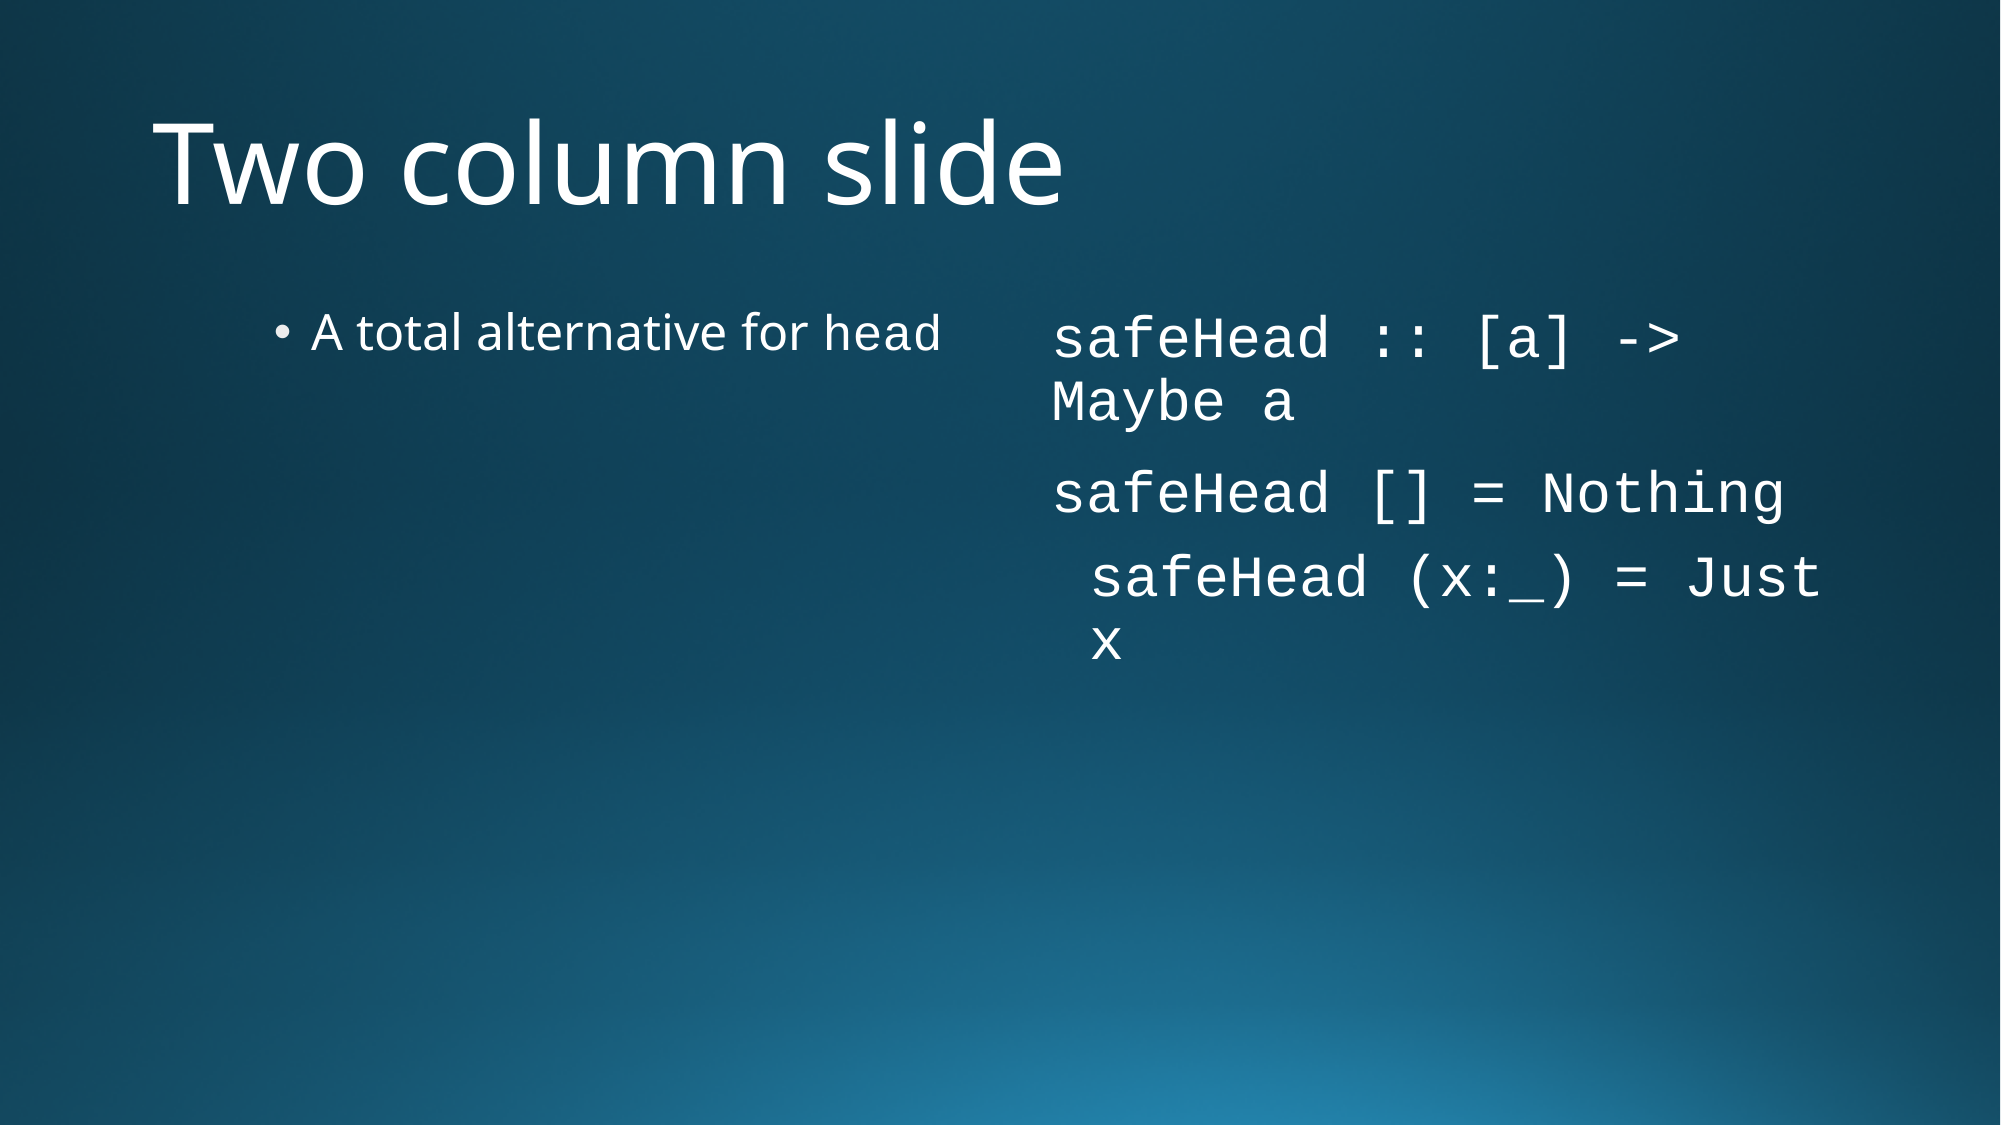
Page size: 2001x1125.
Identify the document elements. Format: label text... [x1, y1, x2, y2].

picture [0, 0, 2001, 1125]
list A total alternative for head [183, 299, 1009, 1014]
list safeHead :: [a] -> Maybe a safeHead [] = Nothing safeHead (x:_) = Just x [1036, 299, 1863, 1014]
title Two column slide [137, 59, 1863, 278]
